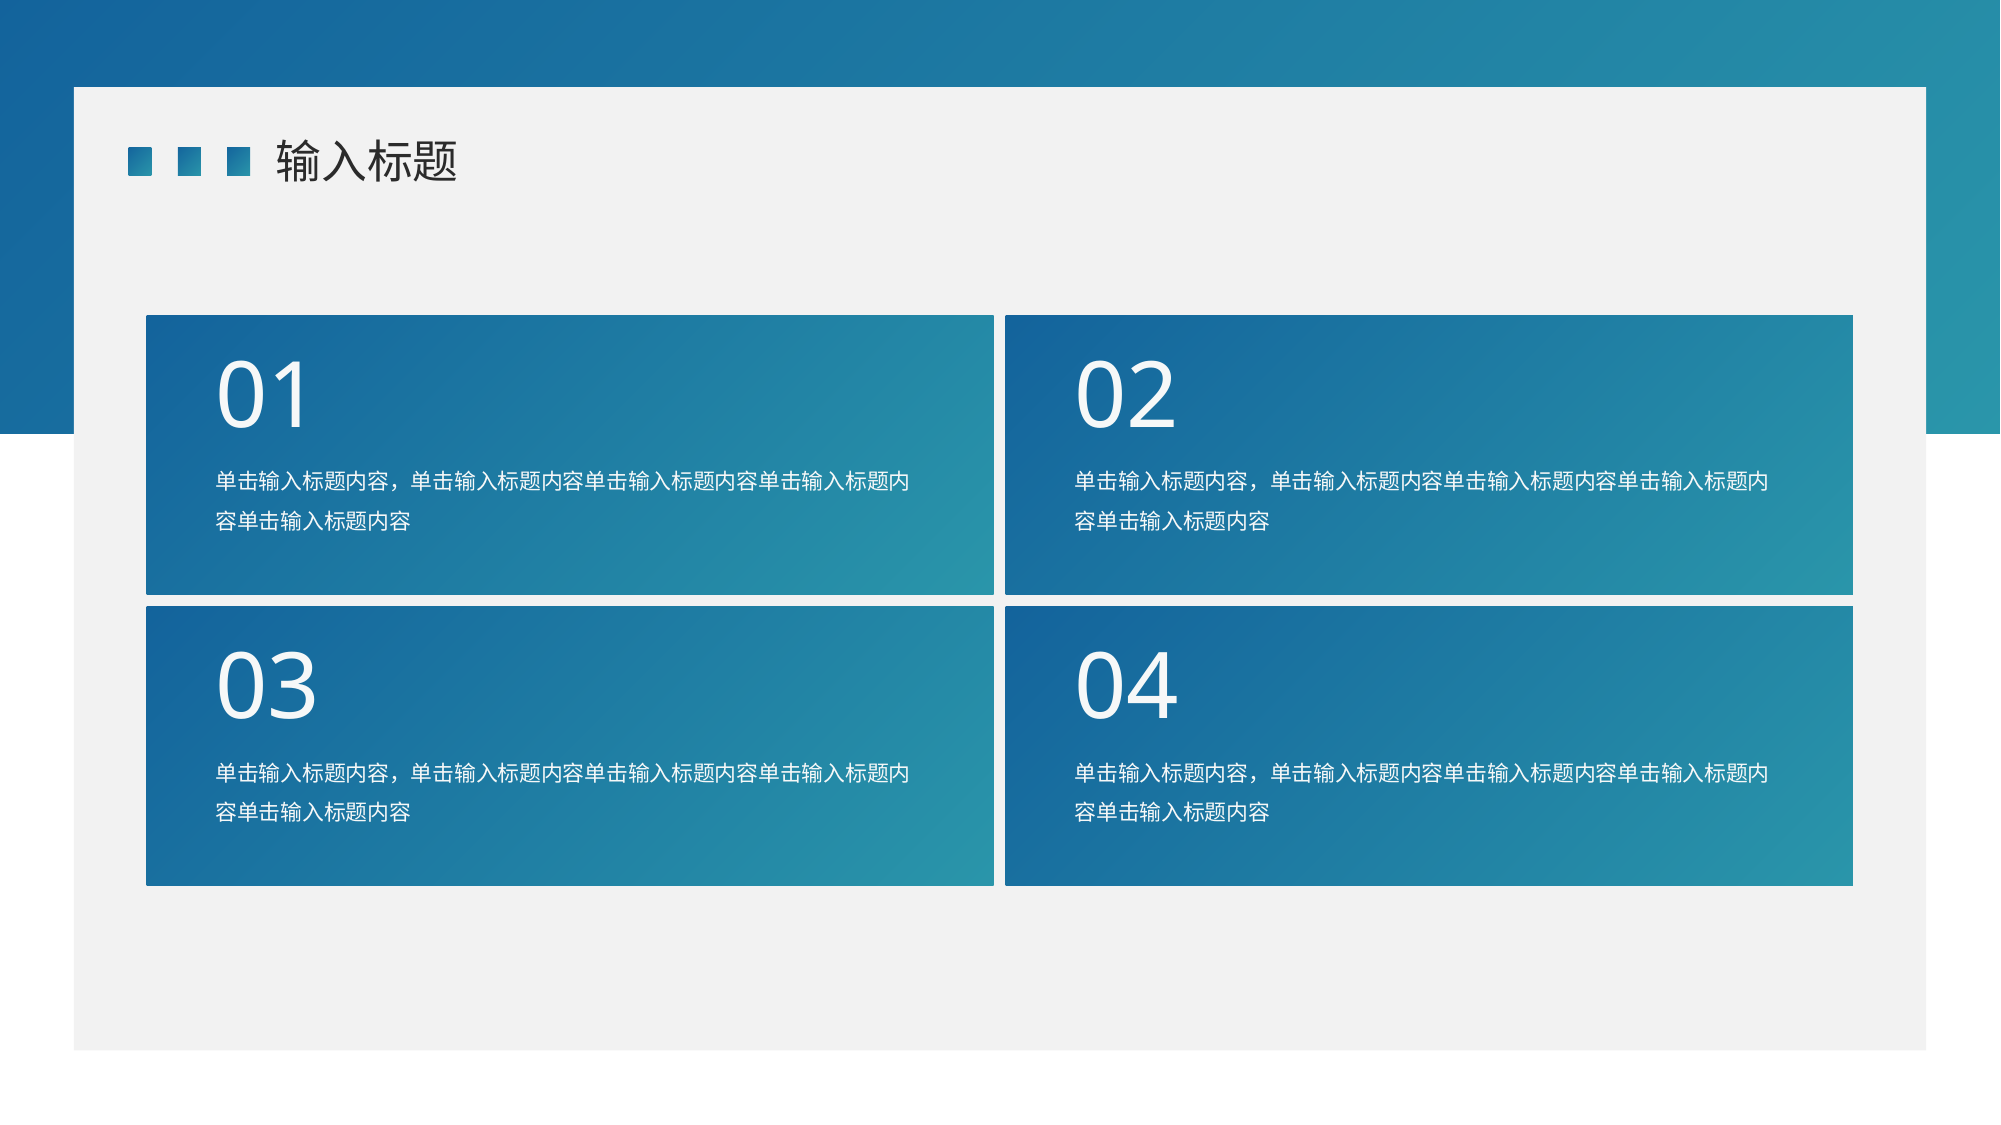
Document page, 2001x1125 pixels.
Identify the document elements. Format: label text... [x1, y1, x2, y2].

text_box 单击输入标题内容，单击输入标题内容单击输入标题内容单击输入标题内容单击输入标题内容 [215, 735, 925, 836]
text_box [145, 605, 995, 886]
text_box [128, 124, 534, 196]
text_box 03 [215, 661, 884, 702]
text_box [145, 314, 995, 595]
text_box 单击输入标题内容，单击输入标题内容单击输入标题内容单击输入标题内容单击输入标题内容 [215, 444, 925, 545]
text_box 04 [1074, 661, 1743, 702]
text_box 单击输入标题内容，单击输入标题内容单击输入标题内容单击输入标题内容单击输入标题内容 [1074, 735, 1785, 836]
text_box 02 [1074, 370, 1743, 411]
text_box 单击输入标题内容，单击输入标题内容单击输入标题内容单击输入标题内容单击输入标题内容 [1074, 444, 1785, 545]
text_box 01 [215, 370, 884, 411]
text_box [1005, 605, 1854, 886]
text_box [1005, 314, 1854, 595]
